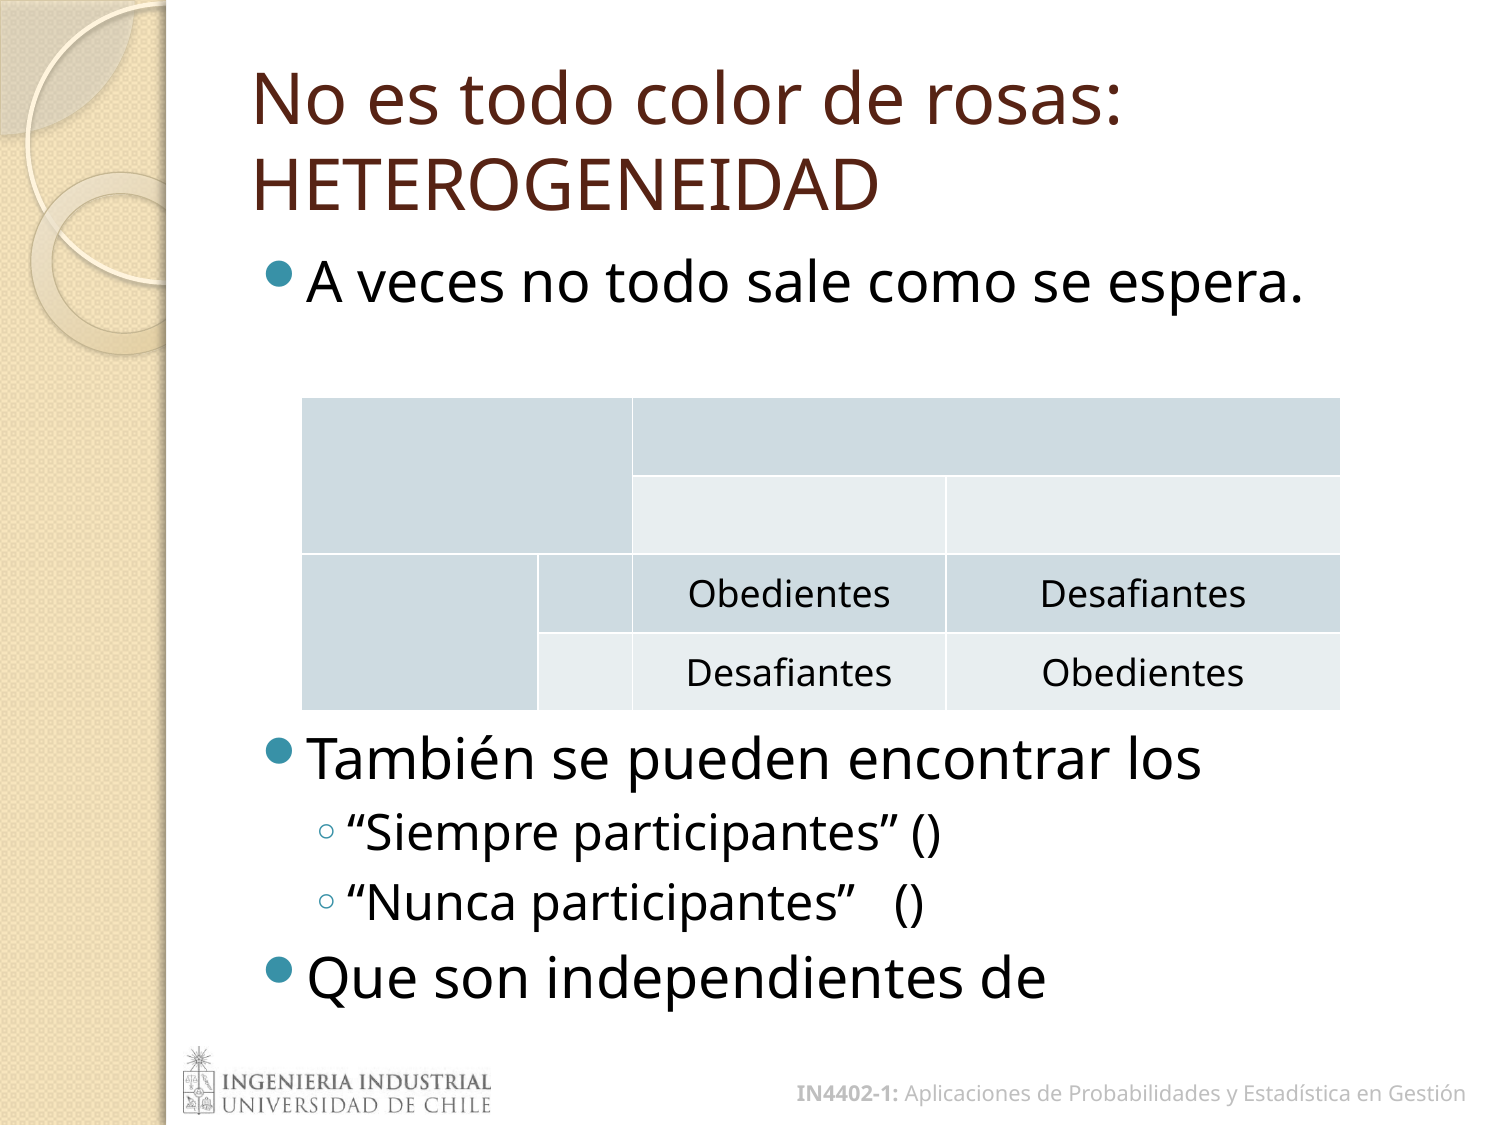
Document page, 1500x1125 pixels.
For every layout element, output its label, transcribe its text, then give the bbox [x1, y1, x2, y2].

title No es todo color de rosas: HETEROGENEIDAD [235, 45, 1466, 233]
picture [183, 1046, 491, 1115]
